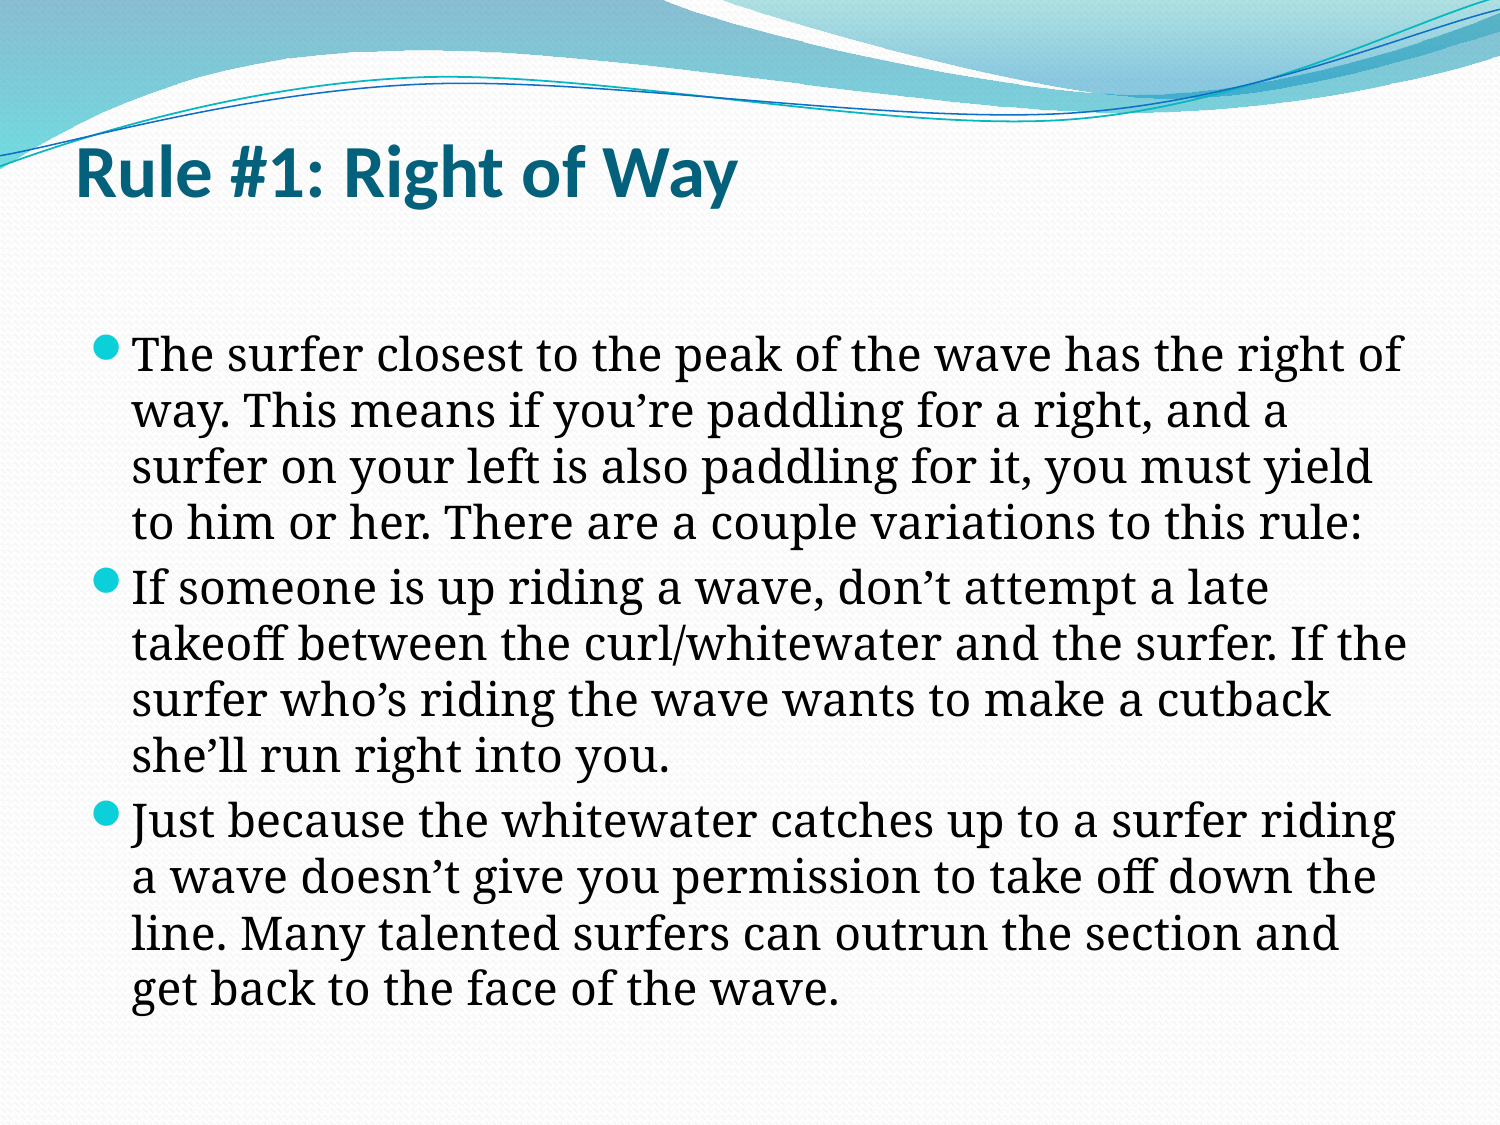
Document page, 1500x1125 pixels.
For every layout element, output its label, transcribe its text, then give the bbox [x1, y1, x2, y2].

title Rule #1: Right of Way [75, 115, 1425, 303]
list The surfer closest to the peak of the wave has the right of way. This means if you’re paddling for a right, and a surfer on your left is also paddling for it, you must yield to him or her. There are a couple variations to this rule: If someone is up riding a wave, don’t attempt a late takeoff between the curl/whitewater and the surfer. If the surfer who’s riding the wave wants to make a cutback she’ll run right into you. Just because the whitewater catches up to a surfer riding a wave doesn’t give you permission to take off down the line. Many talented surfers can outrun the section and get back to the face of the wave. [75, 317, 1425, 1038]
